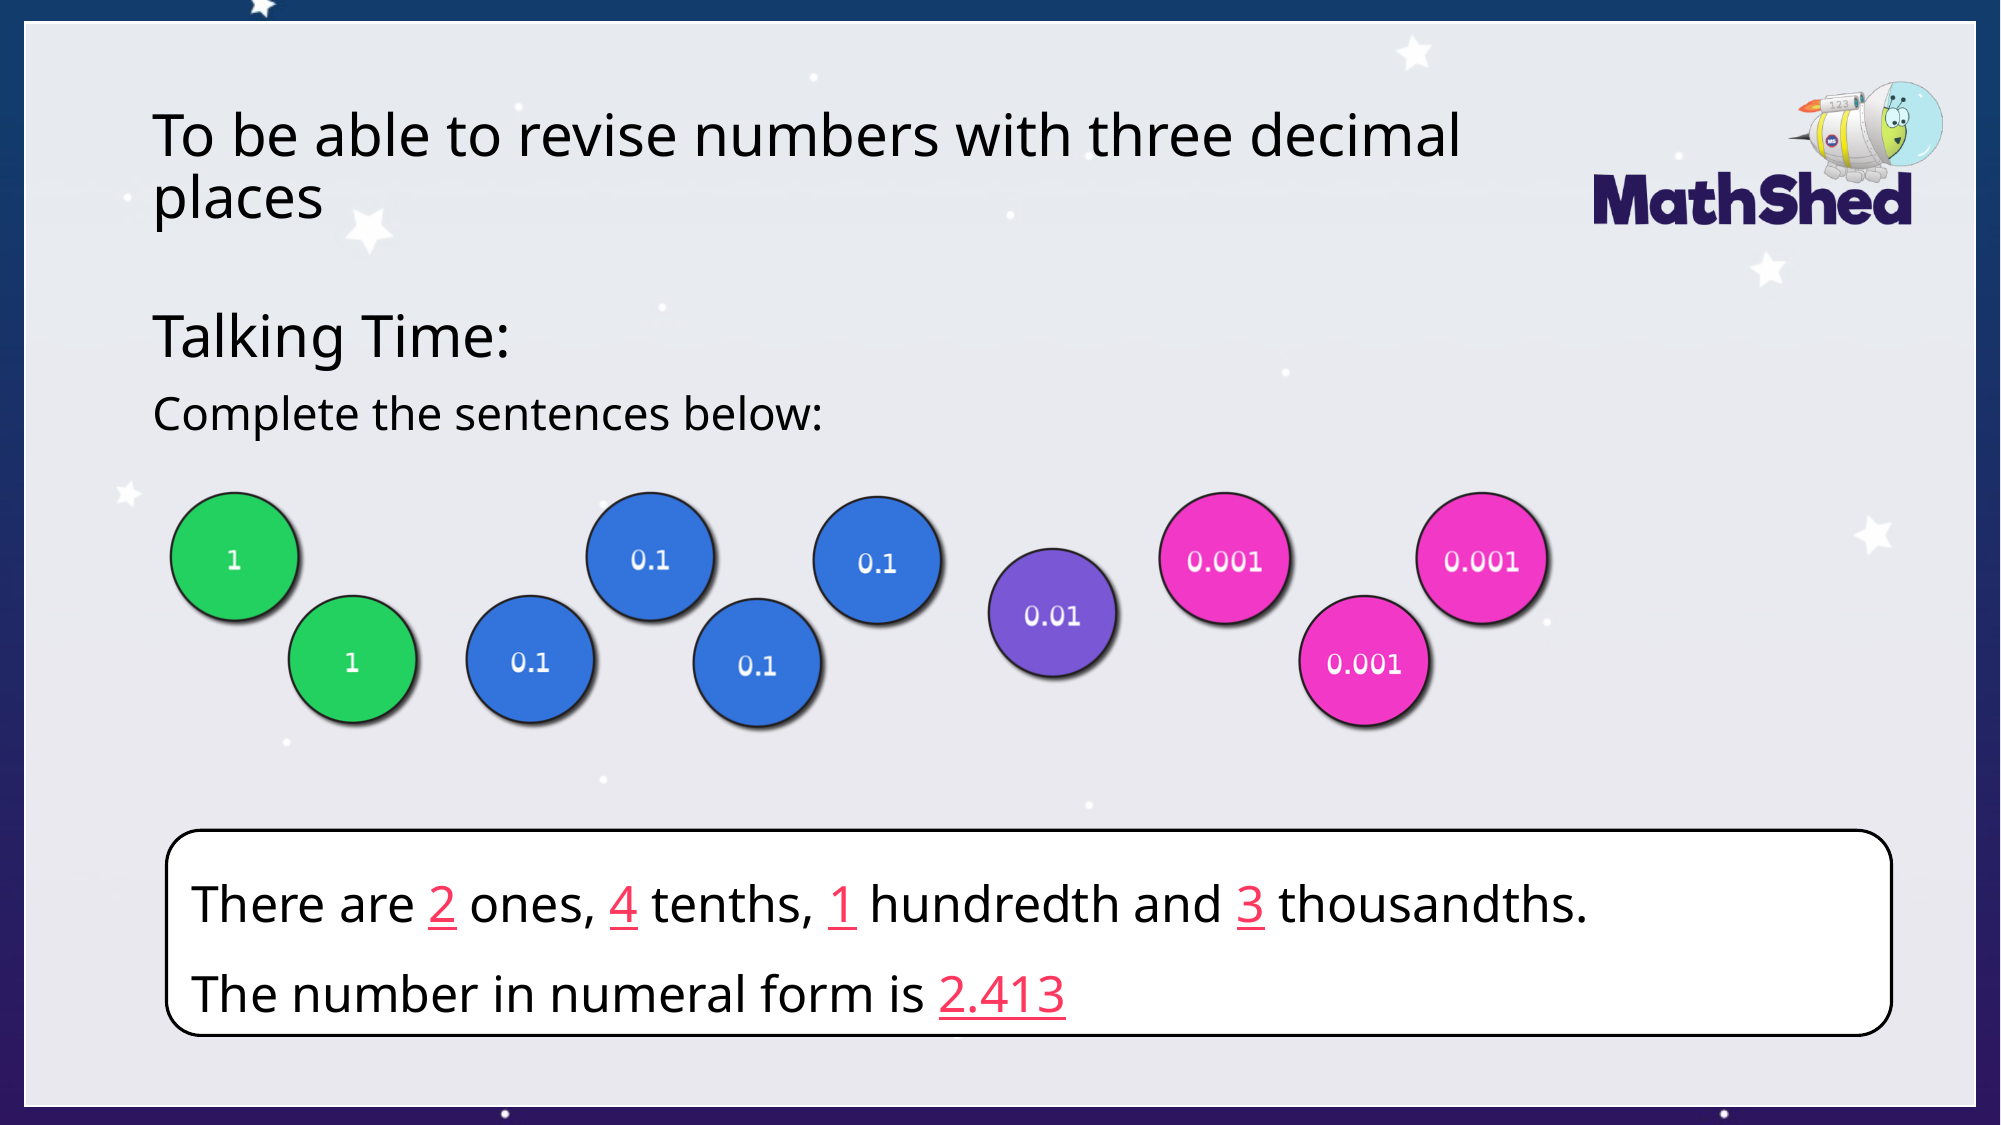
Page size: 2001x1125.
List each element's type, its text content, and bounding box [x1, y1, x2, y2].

list Talking Time: Complete the sentences below: [137, 299, 1863, 1014]
text_box There are 2 ones, 4 tenths, 1 hundredth and 3 thousandths. The number in numeral form is 2.413 [165, 829, 1893, 1037]
text_box [1451, 387, 1603, 540]
title To be able to revise numbers with three decimal places [137, 59, 1578, 278]
picture [0, 0, 2001, 1125]
